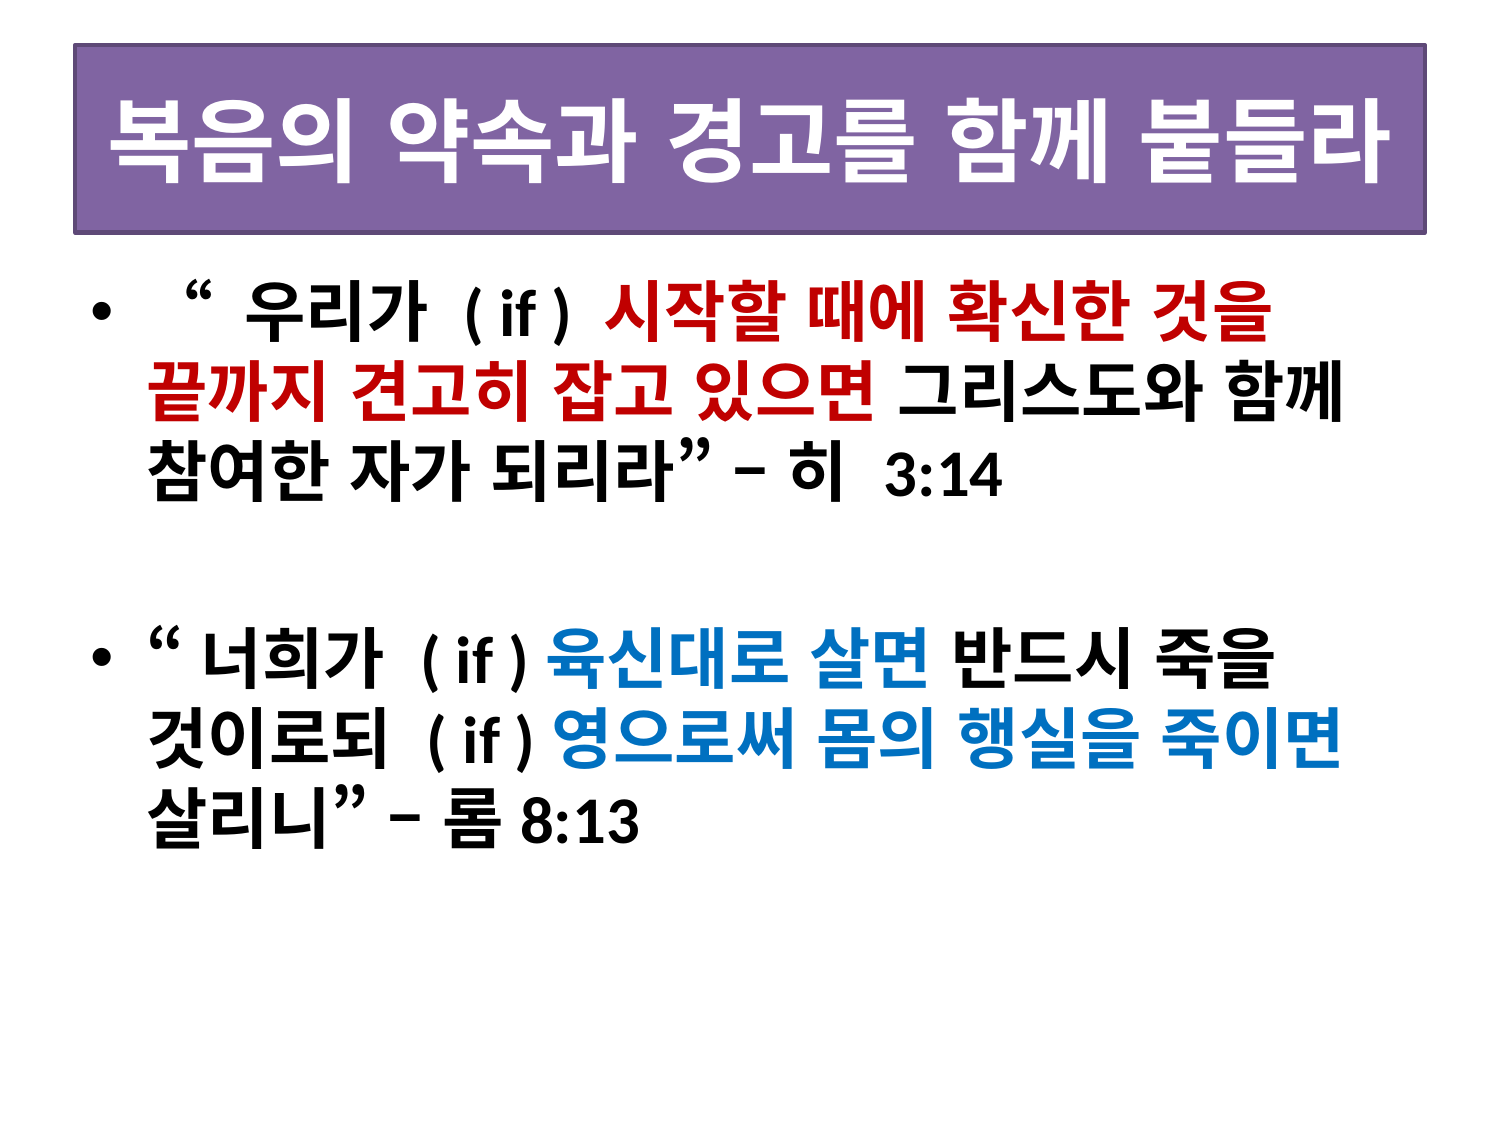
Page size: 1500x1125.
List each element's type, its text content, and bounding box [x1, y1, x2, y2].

list “ 우리가 ( if ) 시작할 때에 확신한 것을 끝까지 견고히 잡고 있으면 그리스도와 함께 참여한 자가 되리라” – 히 3:14 “너희가 ( if )육신대로 살면 반드시 죽을 것이로되 ( if )영으로써 몸의 행실을 죽이면 살리니” – 롬8:13 [75, 262, 1425, 1005]
title 복음의 약속과 경고를 함께 붙들라 [73, 43, 1427, 235]
